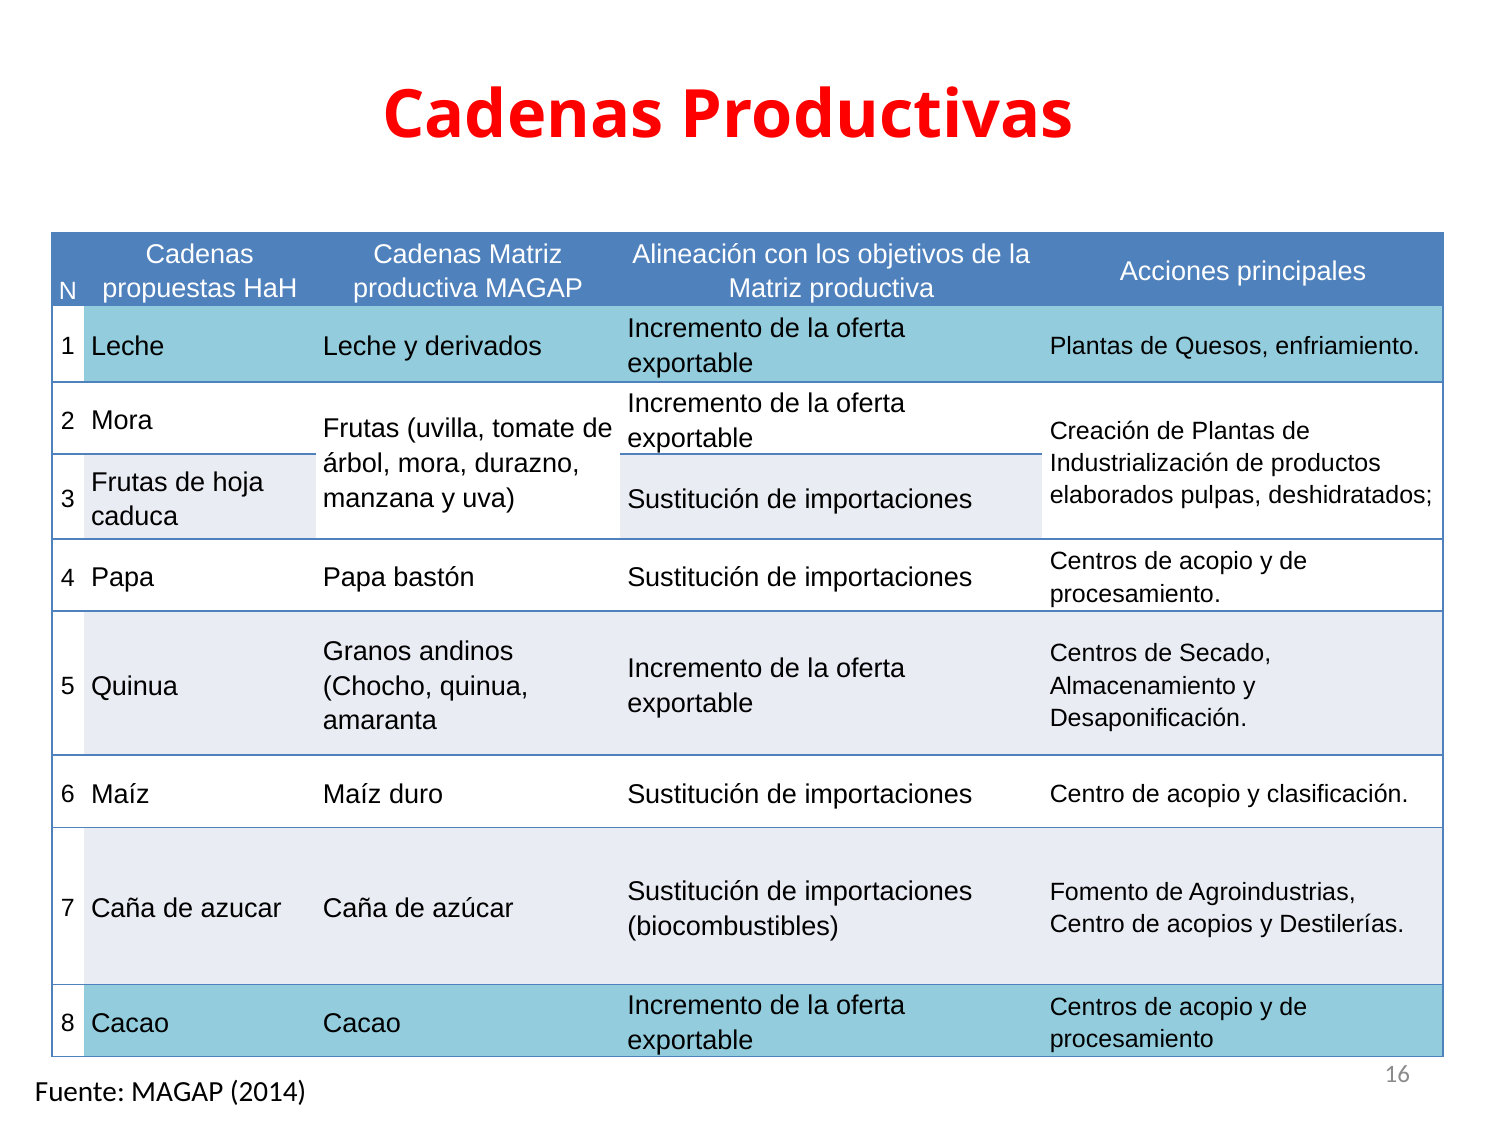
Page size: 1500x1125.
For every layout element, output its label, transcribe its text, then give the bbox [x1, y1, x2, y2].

table_cell Cacao [84, 985, 316, 1056]
table_cell Leche [84, 306, 316, 381]
table_cell Incremento de la oferta exportable [620, 383, 1042, 453]
table_cell 2 [53, 383, 84, 453]
table_cell Quinua [84, 612, 316, 754]
table_cell Fomento de Agroindustrias, Centro de acopios y Destilerías. [1042, 828, 1442, 984]
table_cell Plantas de Quesos, enfriamiento. [1042, 306, 1442, 381]
table_cell 7 [53, 828, 84, 984]
title Cadenas Productivas [58, 35, 1399, 188]
table_header Cadenas propuestas HaH [84, 234, 316, 304]
table_cell Frutas (uvilla, tomate de árbol, mora, durazno, manzana y uva) [316, 383, 620, 538]
table_cell Centros de acopio y de procesamiento [1042, 985, 1442, 1056]
table_cell 3 [53, 455, 84, 538]
table_cell Sustitución de importaciones [620, 756, 1042, 827]
table_cell Incremento de la oferta exportable [620, 985, 1042, 1056]
table_cell Granos andinos (Chocho, quinua, amaranta [316, 612, 620, 754]
table_cell 5 [53, 612, 84, 754]
table_cell Sustitución de importaciones [620, 540, 1042, 610]
table_cell Papa [84, 540, 316, 610]
table_cell Maíz [84, 756, 316, 827]
table_header Cadenas Matriz productiva MAGAP [316, 234, 620, 304]
table_header Acciones principales [1042, 234, 1442, 304]
table_cell Maíz duro [316, 756, 620, 827]
table_cell Centros de Secado, Almacenamiento y Desaponificación. [1042, 612, 1442, 754]
table_cell Centros de acopio y de procesamiento. [1042, 540, 1442, 610]
table_cell Sustitución de importaciones [620, 455, 1042, 538]
table_cell Caña de azucar [84, 828, 316, 984]
table_cell Mora [84, 383, 316, 453]
table_cell Leche y derivados [316, 306, 620, 381]
table_cell Frutas de hoja caduca [84, 455, 316, 538]
table_cell Centro de acopio y clasificación. [1042, 756, 1442, 827]
table_cell Caña de azúcar [316, 828, 620, 984]
table_cell Creación de Plantas de Industrialización de productos elaborados pulpas, deshidratados; [1042, 383, 1442, 538]
table_header Alineación con los objetivos de la Matriz productiva [620, 234, 1042, 304]
table_header N [53, 234, 84, 304]
table_cell 6 [53, 756, 84, 827]
table_cell 1 [53, 306, 84, 381]
table_cell Papa bastón [316, 540, 620, 610]
table_cell 8 [53, 985, 84, 1056]
table_cell Cacao [316, 985, 620, 1056]
text_box Fuente: MAGAP (2014) [20, 1064, 766, 1115]
table_cell Sustitución de importaciones (biocombustibles) [620, 828, 1042, 984]
table_cell 4 [53, 540, 84, 610]
slide_number 16 [1074, 1057, 1425, 1103]
table_cell Incremento de la oferta exportable [620, 306, 1042, 381]
table_cell Incremento de la oferta exportable [620, 612, 1042, 754]
